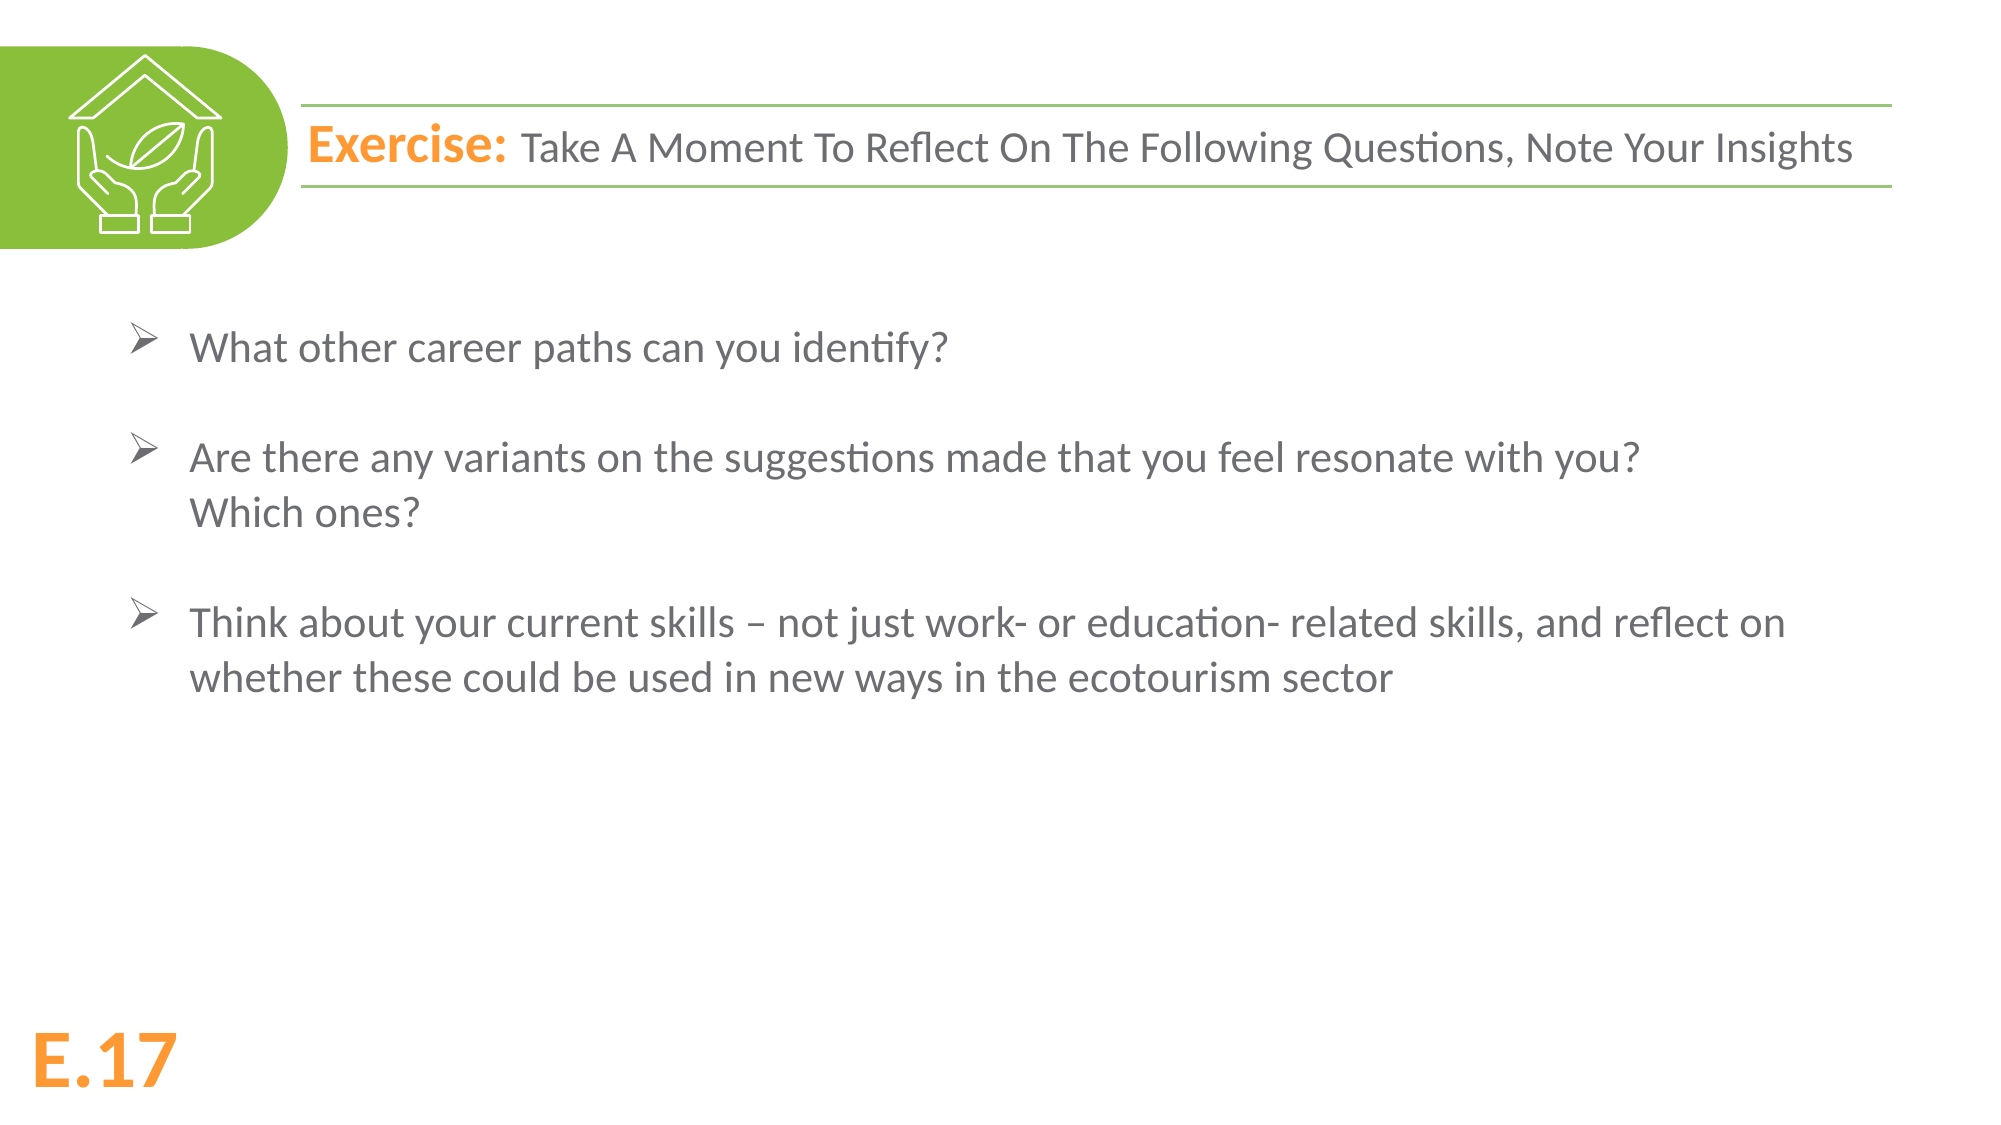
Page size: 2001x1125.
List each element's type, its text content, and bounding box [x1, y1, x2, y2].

text_box E.17 [11, 1019, 300, 1125]
list What other career paths can you identify? Are there any variants on the suggestions made that you feel resonate with you? Which ones? Think about your current skills – not just work- or education- related skills, and reflect on whether these could be used in new ways in the ecotourism sector [106, 296, 1904, 964]
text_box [68, 54, 222, 233]
list Exercise: Take A Moment To Reflect On The Following Questions, Note Your Insights [287, 77, 1893, 249]
text_box [0, 46, 288, 249]
